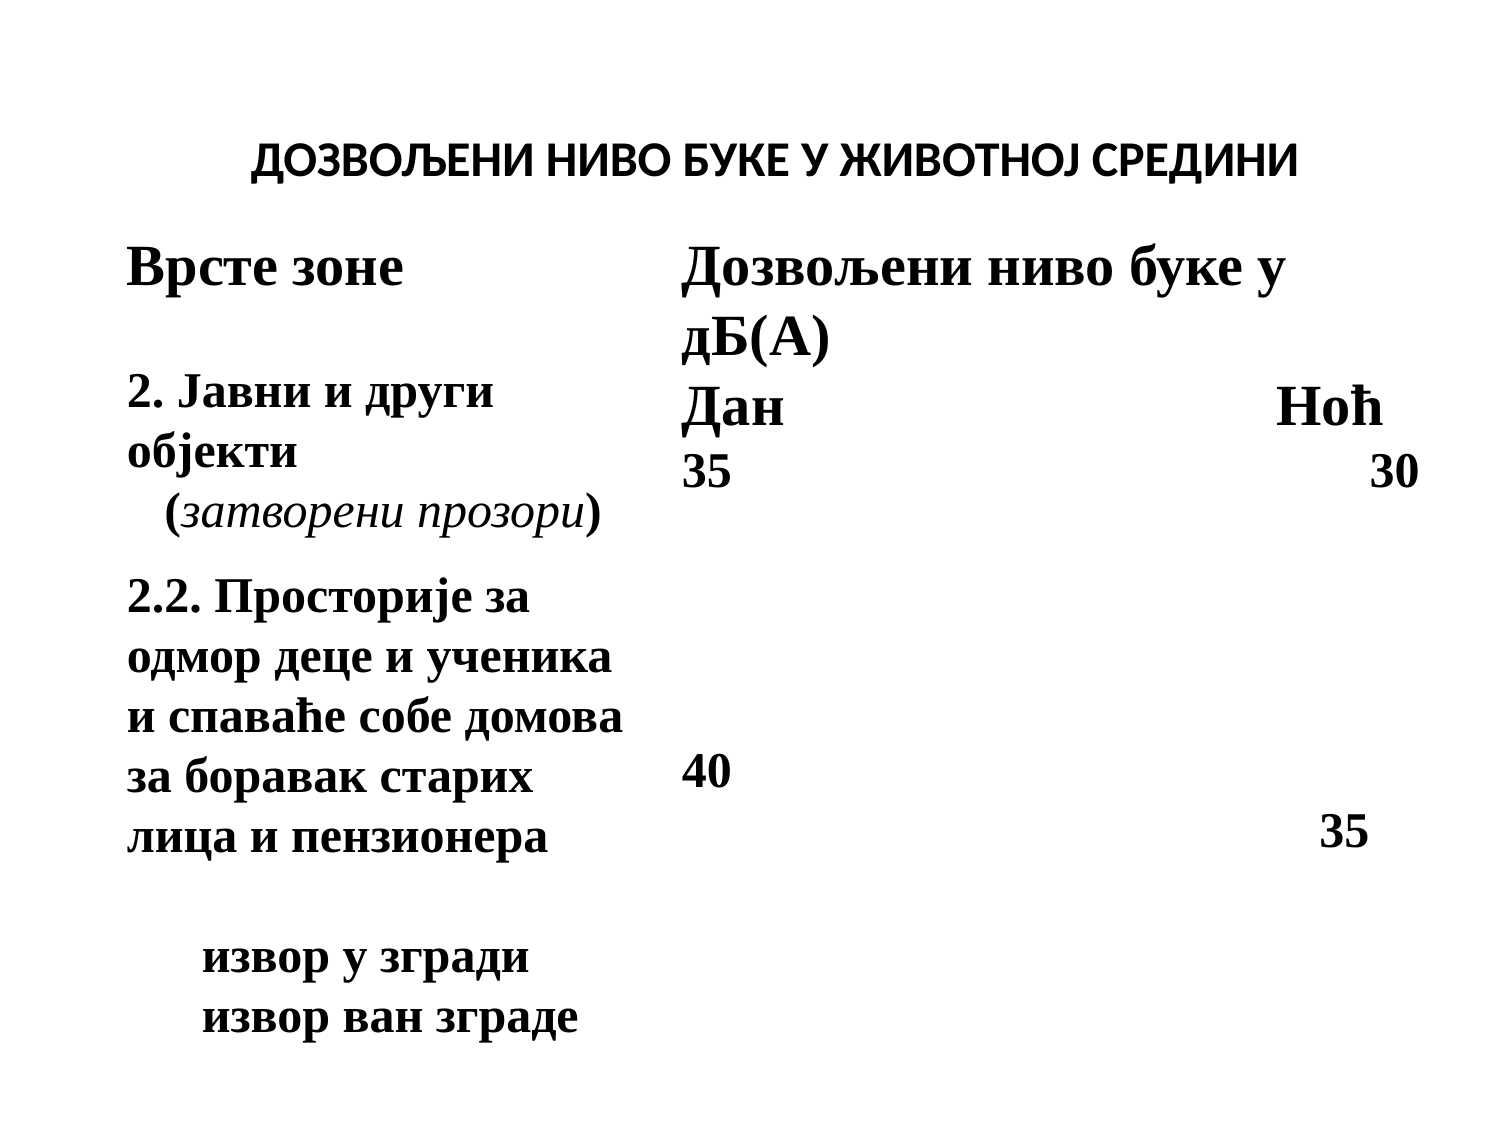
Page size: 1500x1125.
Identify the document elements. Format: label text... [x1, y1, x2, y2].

text_box Дозвољени ниво буке у дБ(А) Дан Ноћ 35 30 40 35 [667, 220, 1455, 865]
text_box ДОЗВОЉЕНИ НИВО БУКЕ У ЖИВОТНОЈ СРЕДИНИ [125, 119, 1425, 194]
text_box Врсте зоне 2. Јавни и други објекти (затворени прозори) 2.2. Просторије за одмор деце и ученика и спаваће собе домова за боравак старих лица и пензионера извор у згради извор ван зграде [112, 219, 650, 1050]
